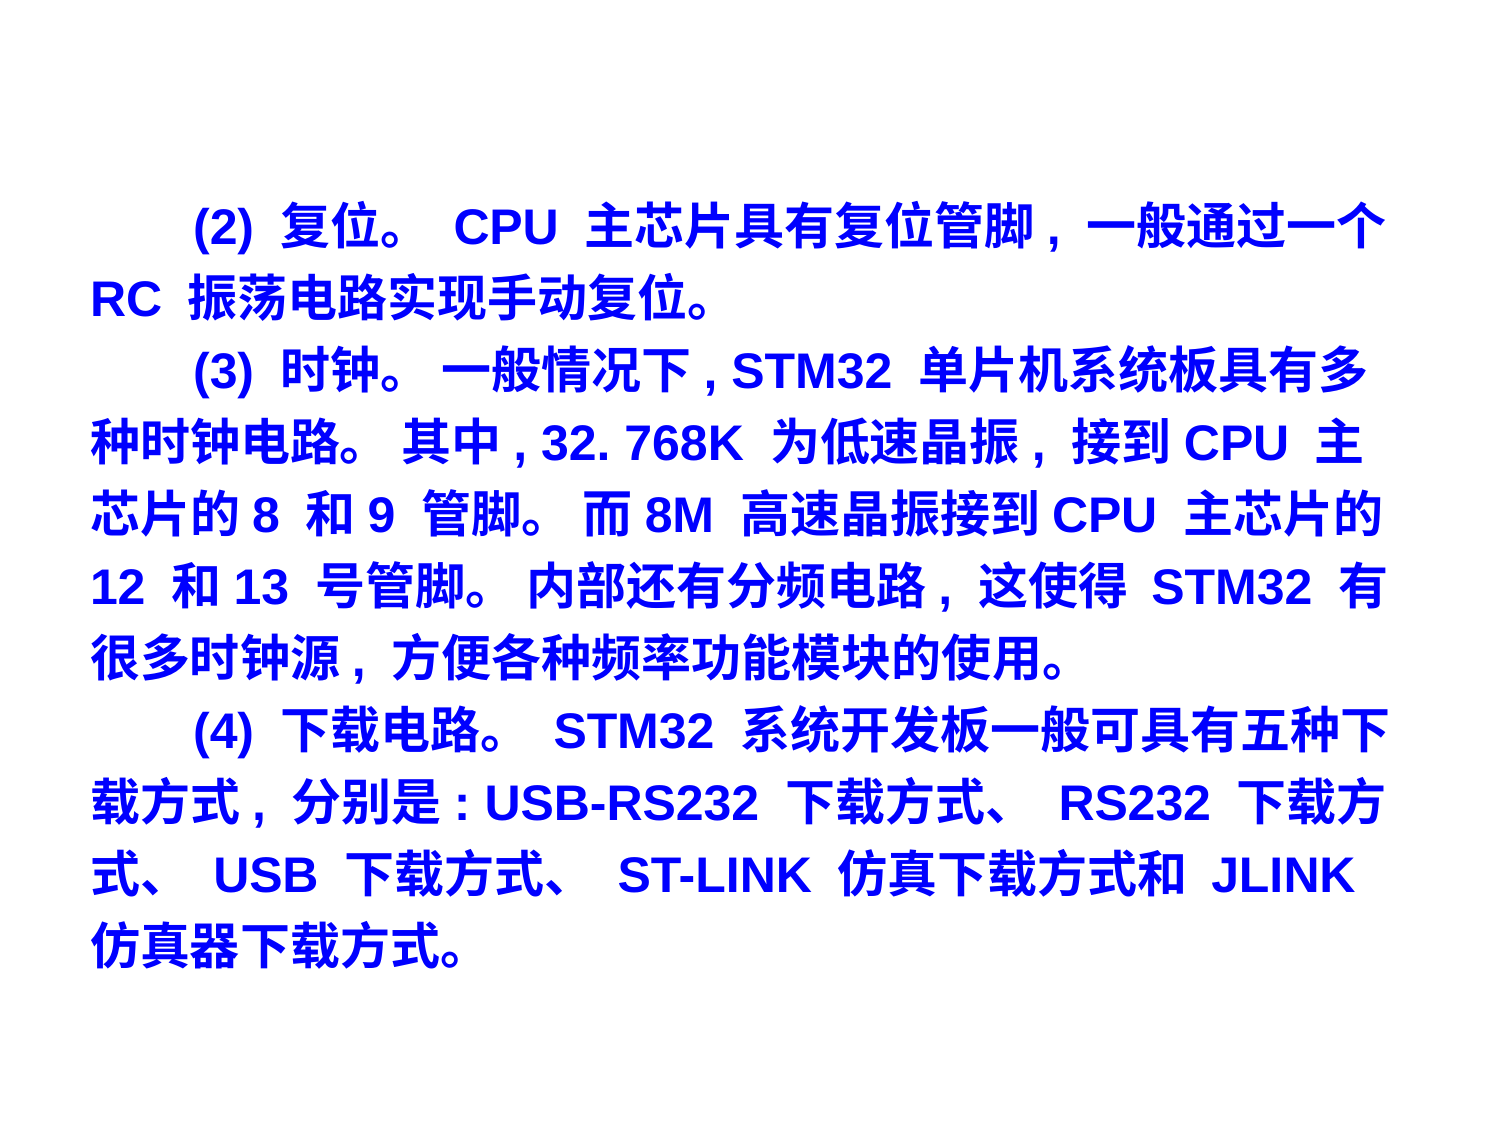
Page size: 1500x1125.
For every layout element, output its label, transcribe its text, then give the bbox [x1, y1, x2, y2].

list (2) 复位。 CPU 主芯片具有复位管脚, 一般通过一个 RC 振荡电路实现手动复位。 (3) 时钟。 一般情况下, STM32 单片机系统板具有多种时钟电路。 其中, 32. 768K 为低速晶振, 接到CPU 主芯片的8 和9 管脚。 而8M 高速晶振接到CPU 主芯片的12 和13 号管脚。 内部还有分频电路, 这使得 STM32 有很多时钟源, 方便各种频率功能模块的使用。 (4) 下载电路。 STM32 系统开发板一般可具有五种下载方式, 分别是: USB-RS232 下载方式、 RS232 下载方式、 USB 下载方式、 ST-LINK 仿真下载方式和 JLINK 仿真器下载方式。 [75, 174, 1425, 918]
